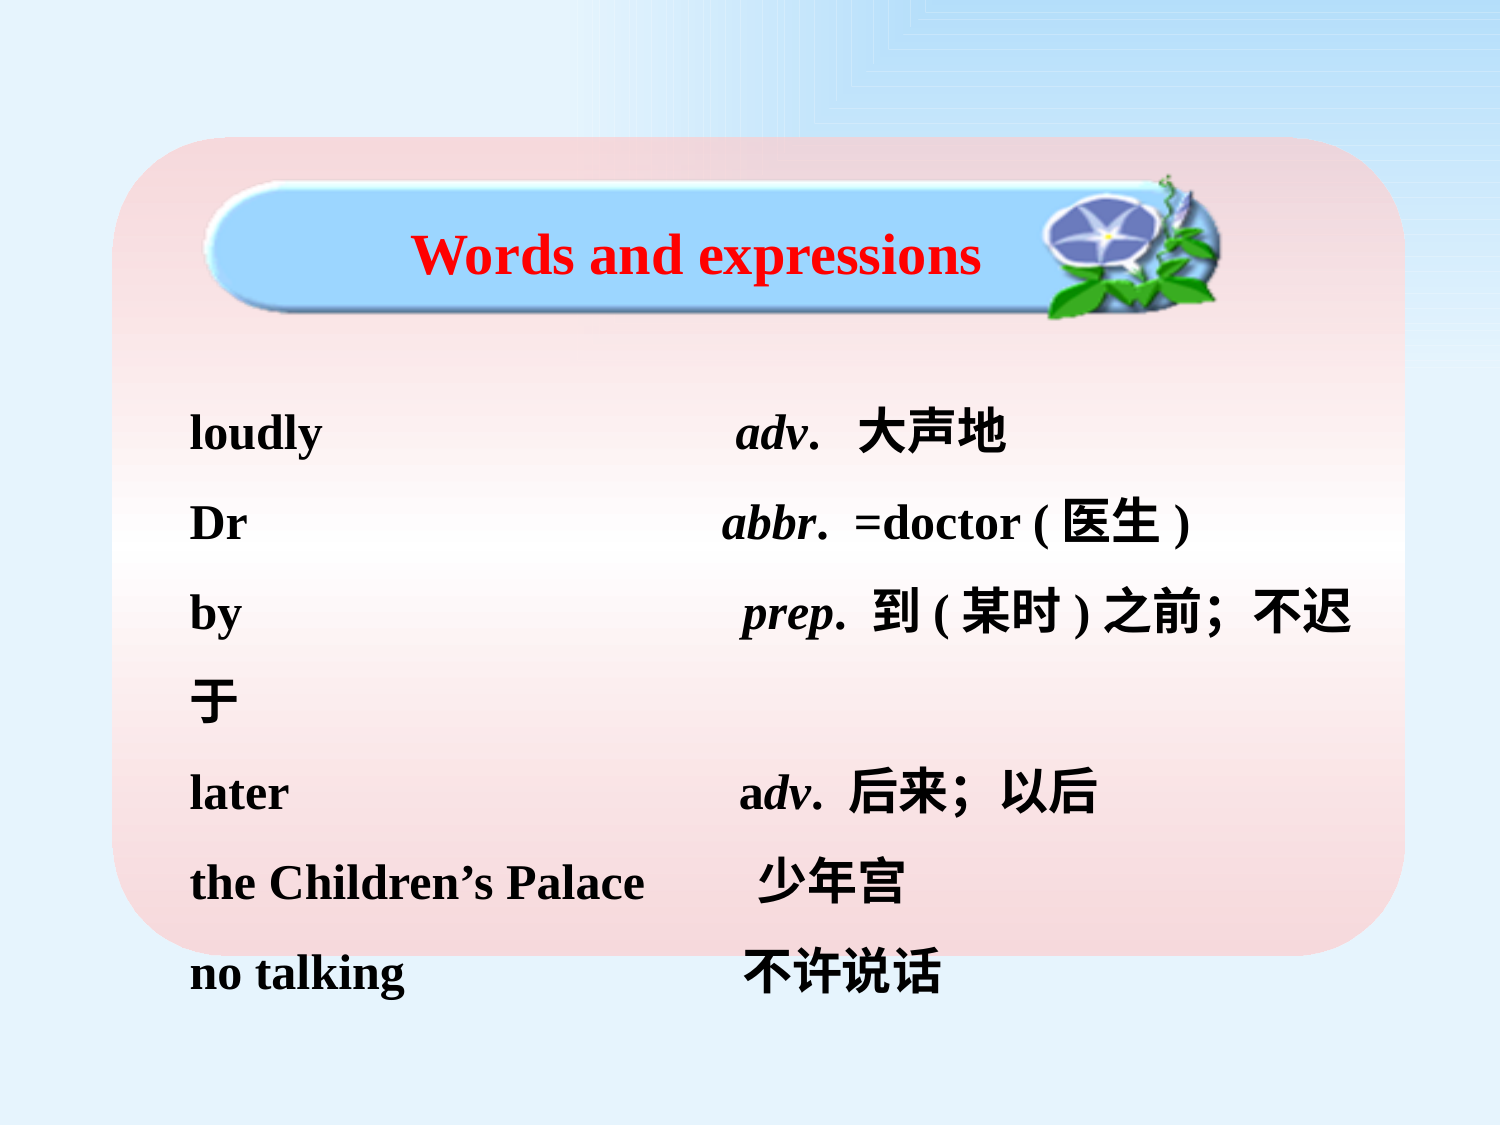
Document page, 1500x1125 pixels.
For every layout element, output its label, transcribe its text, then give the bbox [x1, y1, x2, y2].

text_box loudly adv. 大声地 Dr abbr. =doctor (医生) by prep. 到(某时)之前；不迟于 later adv. 后来；以后 the Children’s Palace 少年宫 no talking 不许说话 [174, 362, 1375, 1008]
text_box [112, 137, 1405, 944]
picture [199, 168, 1229, 326]
